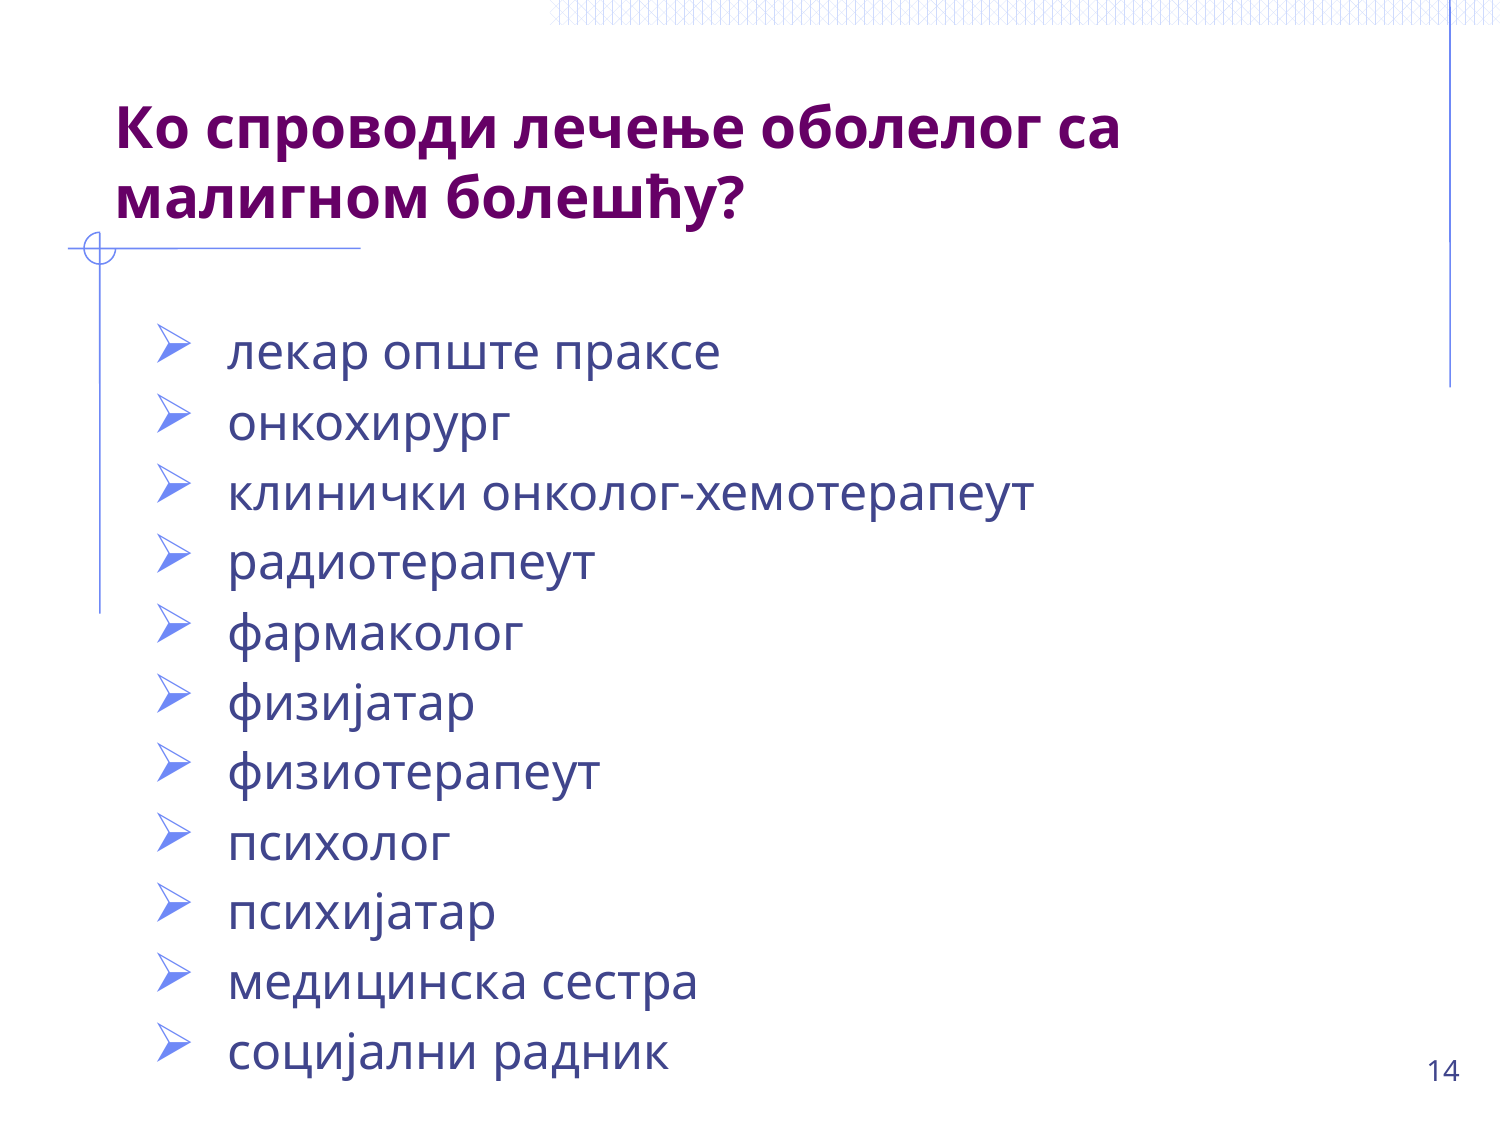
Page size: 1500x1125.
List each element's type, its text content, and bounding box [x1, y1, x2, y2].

slide_number 14 [1162, 1025, 1475, 1100]
title Ко спроводи лечење оболелог са малигном болешћу? [99, 49, 1376, 238]
list лекар опште праксе онкохирург клинички онколог-хемотерапеут радиотерапеут фармаколог физијатар физиотерапеут психолог психијатар медицинска сестра социјални радник [137, 312, 1413, 988]
